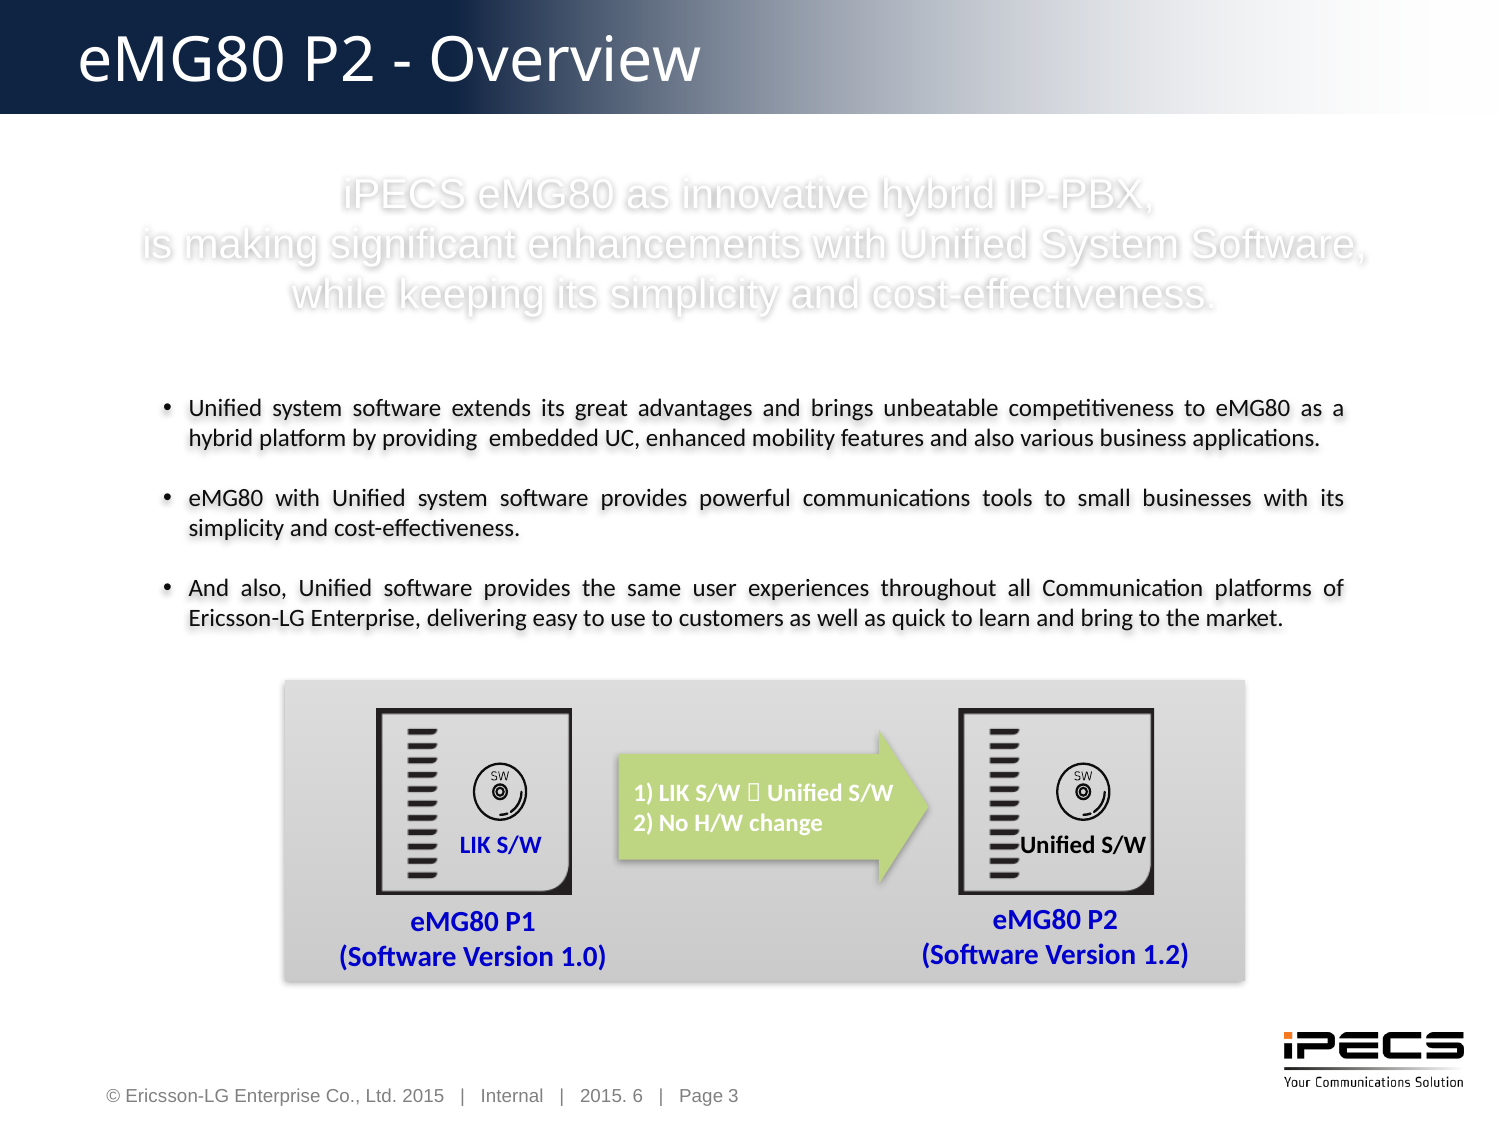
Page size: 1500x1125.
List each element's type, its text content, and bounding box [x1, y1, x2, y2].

picture [1284, 1032, 1464, 1087]
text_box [284, 680, 1246, 981]
text_box Unified system software extends its great advantages and brings unbeatable competitiveness to eMG80 as a hybrid platform by providing embedded UC, enhanced mobility features and also various business applications. eMG80 with Unified system software provides powerful communications tools to small businesses with its simplicity and cost-effectiveness. And also, Unified software provides the same user experiences throughout all Communication platforms of Ericsson-LG Enterprise, delivering easy to use to customers as well as quick to learn and bring to the market. [142, 378, 1368, 724]
list eMG80 P2 - Overview [0, 0, 1500, 114]
text_box iPECS eMG80 as innovative hybrid IP-PBX, is making significant enhancements with Unified System Software, while keeping its simplicity and cost-effectiveness. [51, 155, 1459, 350]
